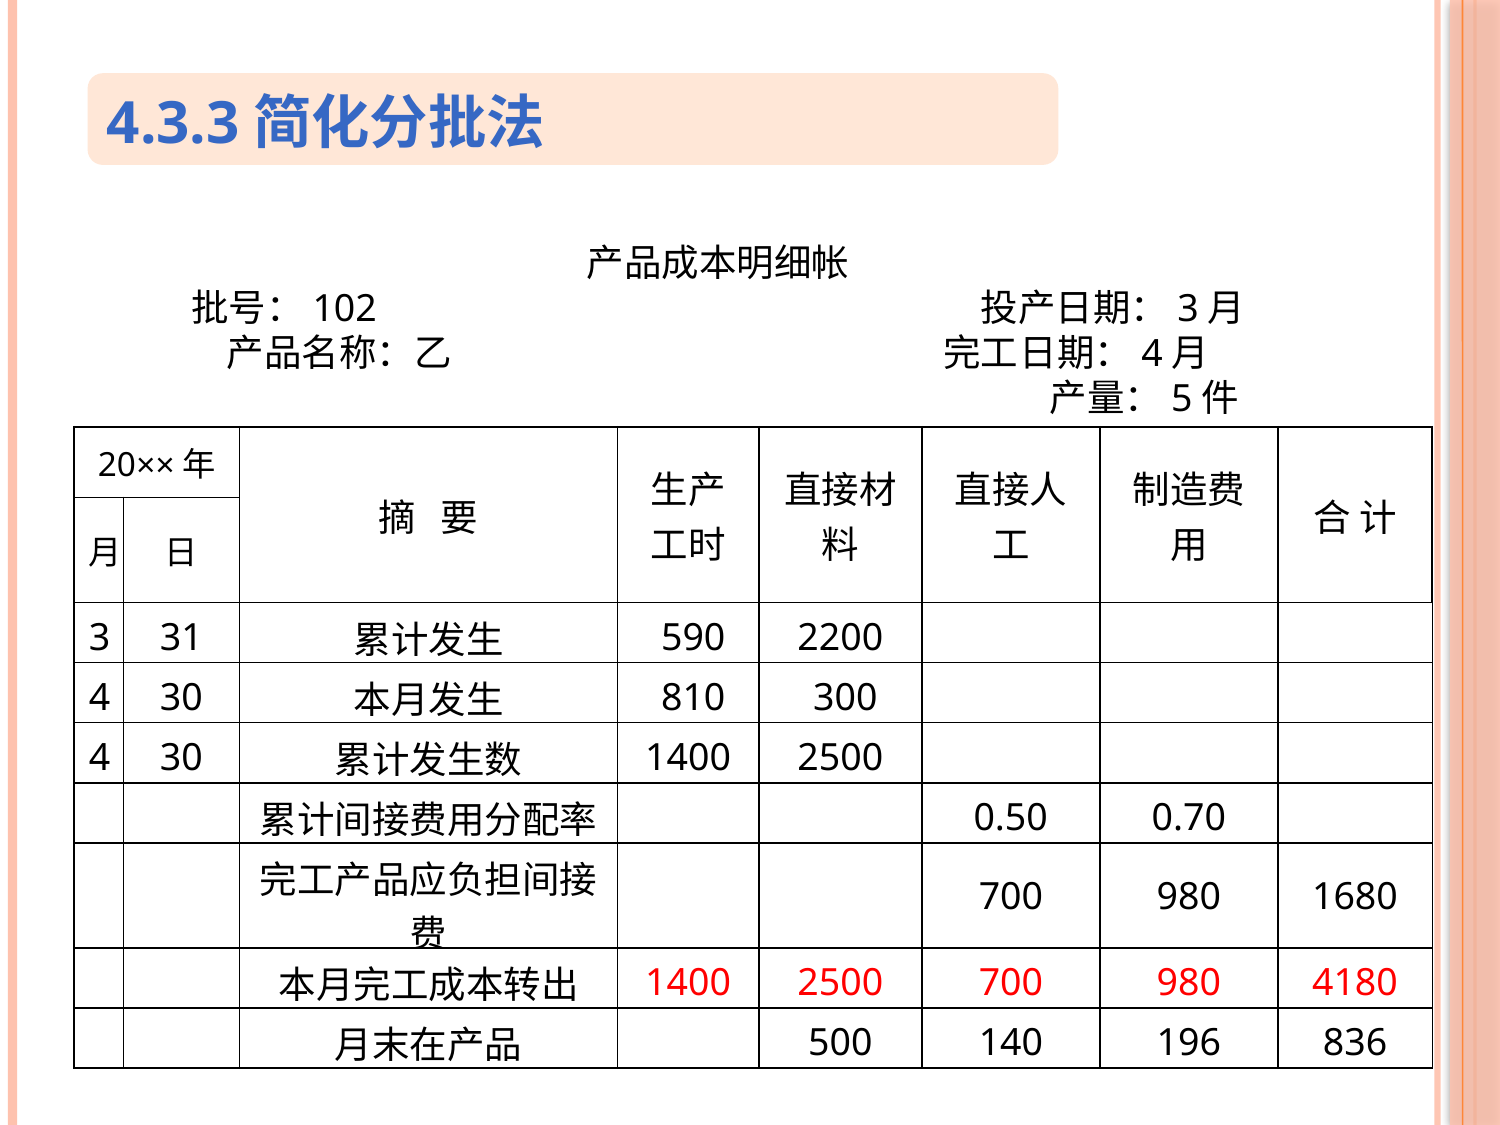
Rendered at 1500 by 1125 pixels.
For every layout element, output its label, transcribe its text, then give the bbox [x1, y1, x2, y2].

table_cell 1680 [1279, 844, 1432, 947]
table_cell [1101, 603, 1277, 662]
table_cell [760, 784, 921, 842]
table_header 直接人工 [923, 428, 1099, 602]
table_cell [923, 603, 1099, 662]
table_cell 300 [760, 663, 921, 722]
table_cell [1101, 723, 1277, 782]
table_cell 590 [618, 603, 758, 662]
table_cell 1400 [618, 723, 758, 782]
table_cell [1279, 784, 1432, 842]
table_cell 810 [618, 663, 758, 722]
table_cell 月 [75, 498, 123, 602]
table_cell [618, 784, 758, 842]
text_box 4.3.3简化分批法 [87, 73, 1059, 165]
table_cell 980 [1101, 949, 1277, 1007]
table_cell 30 [124, 663, 239, 722]
table_cell 累计发生 [240, 603, 617, 662]
table_cell 31 [124, 603, 239, 662]
table_cell [618, 844, 758, 947]
table_header 生产工时 [618, 428, 758, 602]
table_header 摘 要 [240, 428, 617, 602]
table_header 直接材料 [760, 428, 921, 602]
table_cell 完工产品应负担间接费 [240, 844, 617, 947]
table_cell 4 [75, 663, 123, 722]
table_cell 980 [1101, 844, 1277, 947]
table_cell [124, 1009, 239, 1067]
table_cell [1279, 663, 1432, 722]
table_cell [124, 949, 239, 1007]
table_cell 本月发生 [240, 663, 617, 722]
table_cell 4180 [1279, 949, 1432, 1007]
table_cell 0.50 [923, 784, 1099, 842]
text_box 产品成本明细帐 批号：102 投产日期：3月 产品名称：乙 完工日期：4月 产量：5件 [53, 232, 1365, 427]
table_cell [1279, 603, 1432, 662]
table_cell [75, 784, 123, 842]
table_cell 累计发生数 [240, 723, 617, 782]
table_cell 月末在产品 [240, 1009, 617, 1067]
table_header 20××年 [75, 428, 239, 497]
table_header 制造费用 [1101, 428, 1277, 602]
table_cell 700 [923, 844, 1099, 947]
table_cell 30 [124, 723, 239, 782]
table_cell 2200 [760, 603, 921, 662]
table_cell [1101, 663, 1277, 722]
table_cell 0.70 [1101, 784, 1277, 842]
table_cell [1279, 723, 1432, 782]
table_cell 700 [923, 949, 1099, 1007]
table_cell 2500 [760, 723, 921, 782]
table_cell [923, 663, 1099, 722]
table_cell 140 [923, 1009, 1099, 1067]
table_cell 1400 [618, 949, 758, 1007]
table_cell 4 [75, 723, 123, 782]
table_cell [75, 1009, 123, 1067]
table_cell [923, 723, 1099, 782]
table_cell [75, 949, 123, 1007]
table_cell [124, 784, 239, 842]
table_cell 本月完工成本转出 [240, 949, 617, 1007]
table_cell 日 [124, 498, 239, 602]
table_cell 500 [760, 1009, 921, 1067]
table_cell [760, 844, 921, 947]
table_cell [75, 844, 123, 947]
table_cell 2500 [760, 949, 921, 1007]
table_cell [124, 844, 239, 947]
table_header 合 计 [1279, 428, 1431, 602]
table_cell 3 [75, 603, 123, 662]
table_cell 836 [1279, 1009, 1432, 1067]
table_cell 196 [1101, 1009, 1277, 1067]
table_cell [618, 1009, 758, 1067]
table_cell 累计间接费用分配率 [240, 784, 617, 842]
